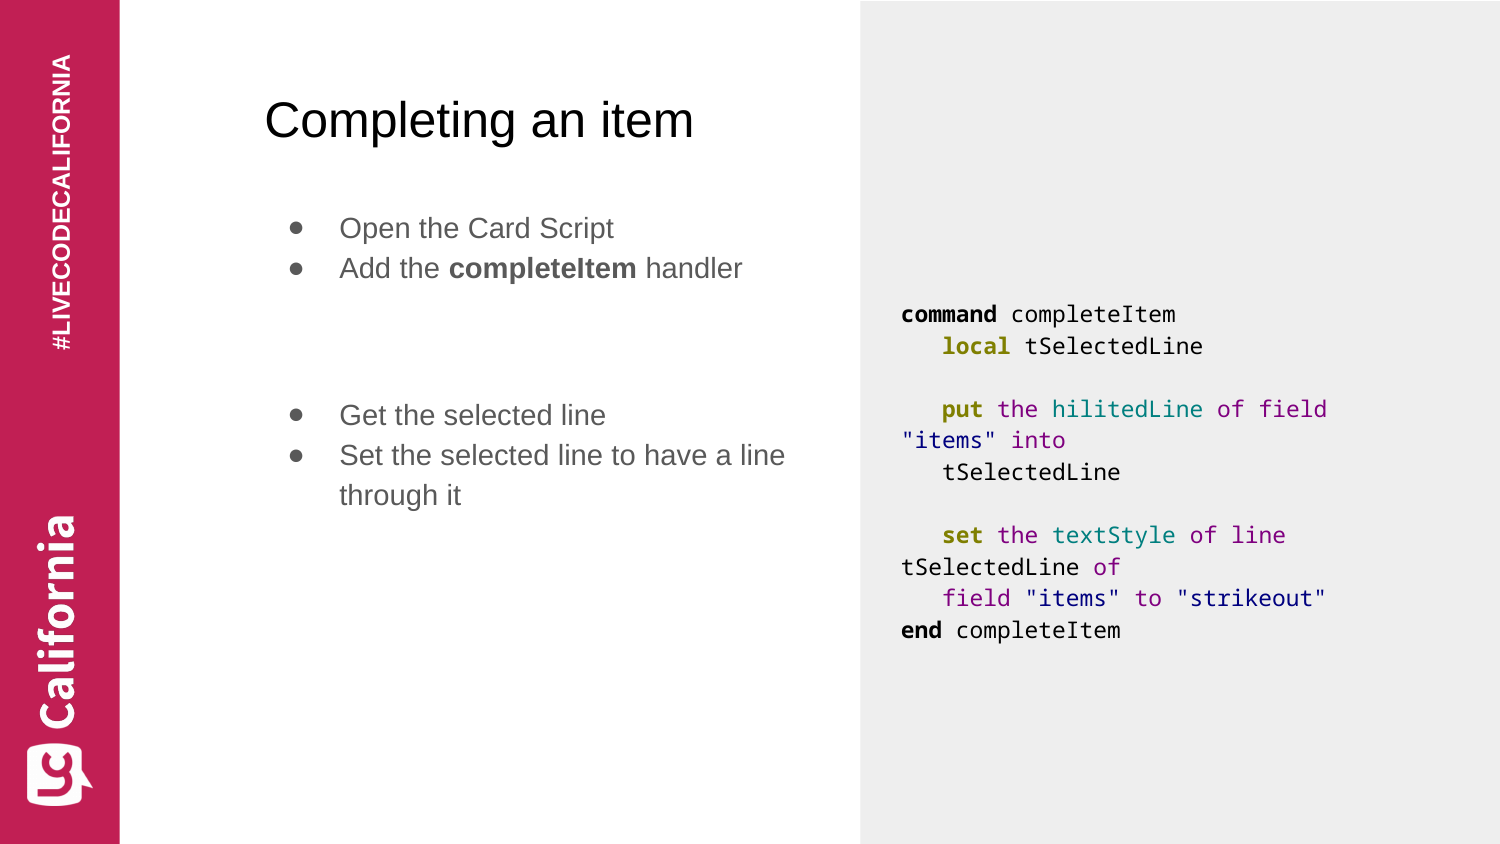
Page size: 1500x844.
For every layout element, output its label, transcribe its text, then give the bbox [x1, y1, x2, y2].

list command completeItem local tSelectedLine put the hilitedLine of field "items" into tSelectedLine set the textStyle of line tSelectedLine of field "items" to "strikeout" end completeItem [885, 189, 1449, 750]
text_box [860, 1, 1500, 844]
title Completing an item [249, 72, 1417, 167]
list Open the Card Script Add the completeItem handler Get the selected line Set the selected line to have a line through it [249, 189, 813, 750]
picture [0, 0, 120, 844]
